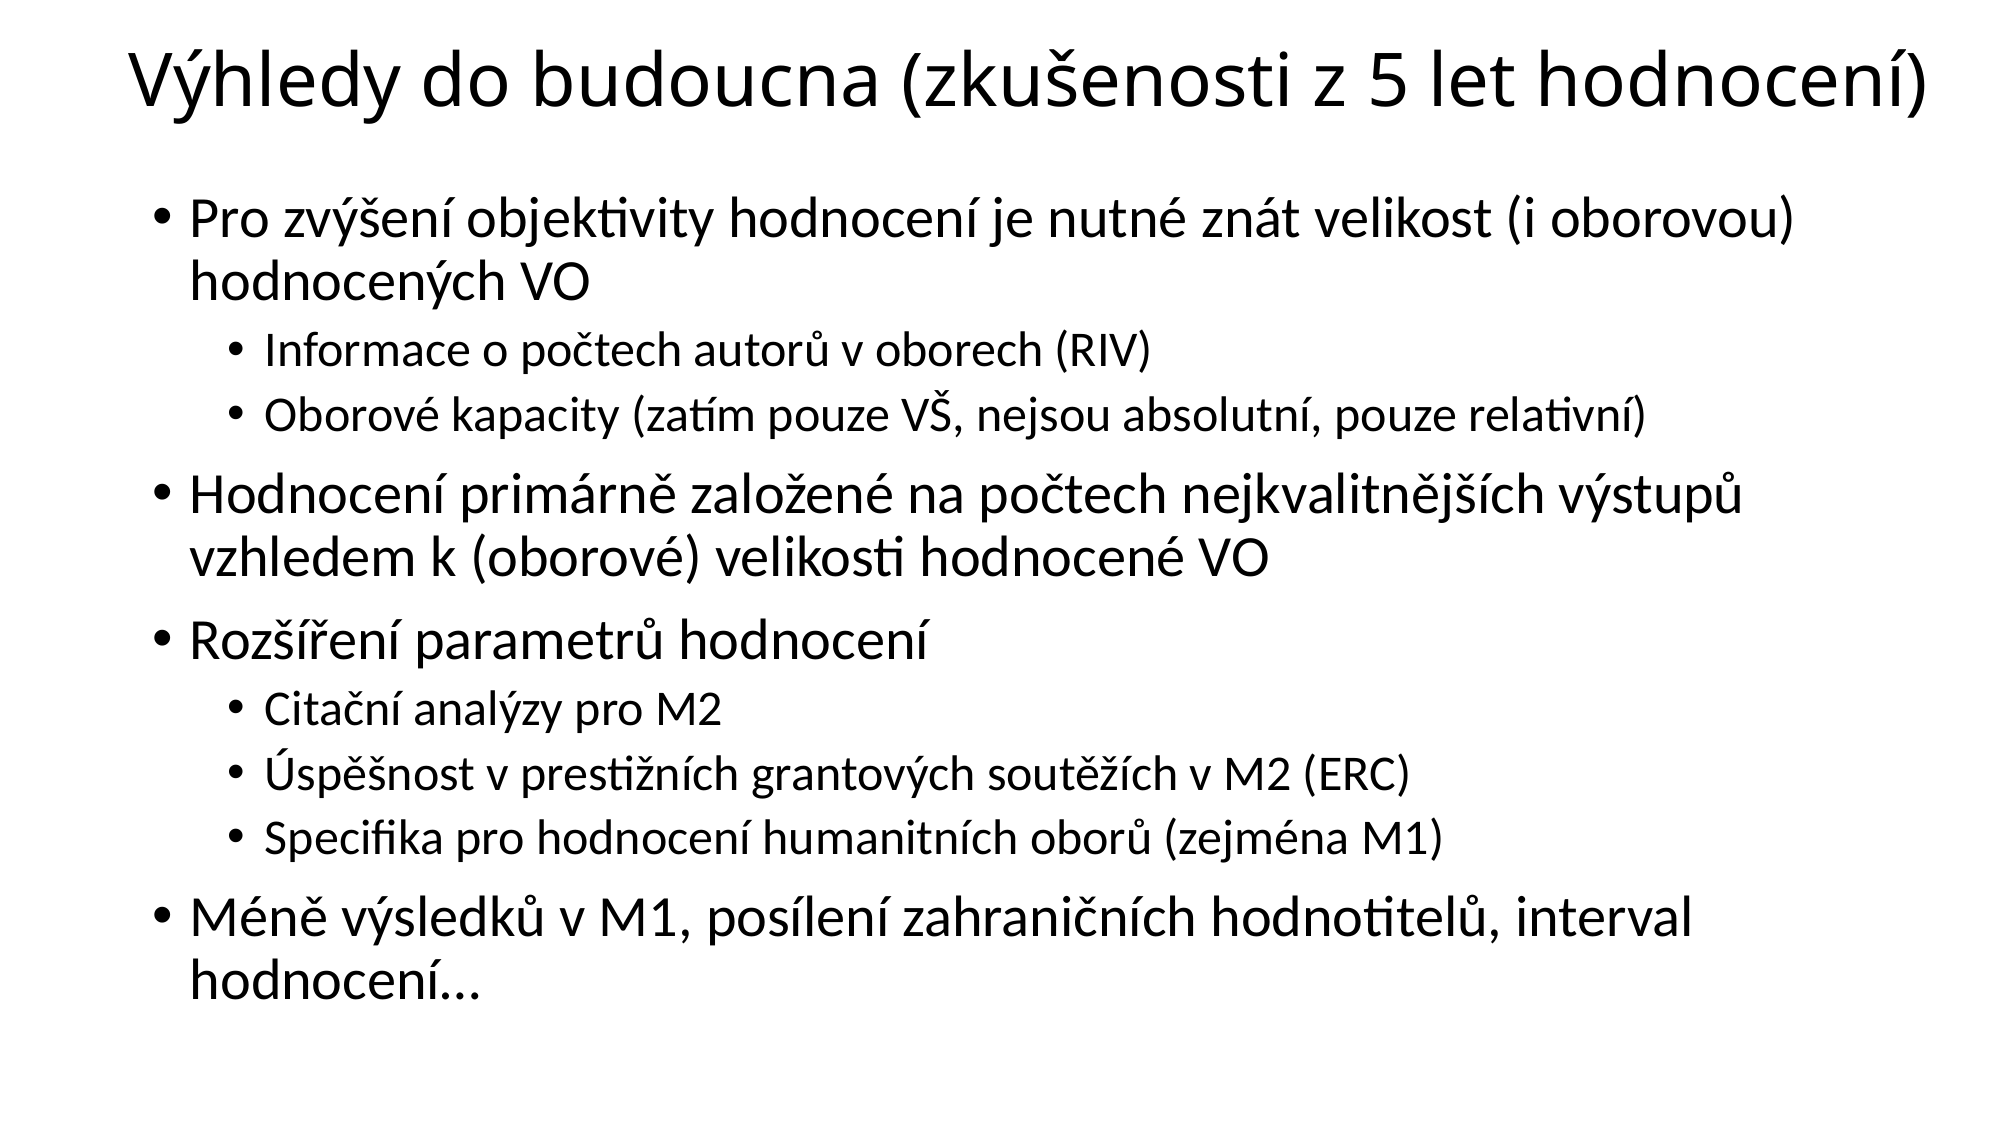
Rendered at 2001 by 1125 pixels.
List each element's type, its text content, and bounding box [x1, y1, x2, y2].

title Výhledy do budoucna (zkušenosti z 5 let hodnocení) [113, 26, 1961, 137]
list Pro zvýšení objektivity hodnocení je nutné znát velikost (i oborovou) hodnocených VO Informace o počtech autorů v oborech (RIV) Oborové kapacity (zatím pouze VŠ, nejsou absolutní, pouze relativní) Hodnocení primárně založené na počtech nejkvalitnějších výstupů vzhledem k (oborové) velikosti hodnocené VO Rozšíření parametrů hodnocení Citační analýzy pro M2 Úspěšnost v prestižních grantových soutěžích v M2 (ERC) Specifika pro hodnocení humanitních oborů (zejména M1) Méně výsledků v M1, posílení zahraničních hodnotitelů, interval hodnocení… [137, 180, 1863, 1077]
